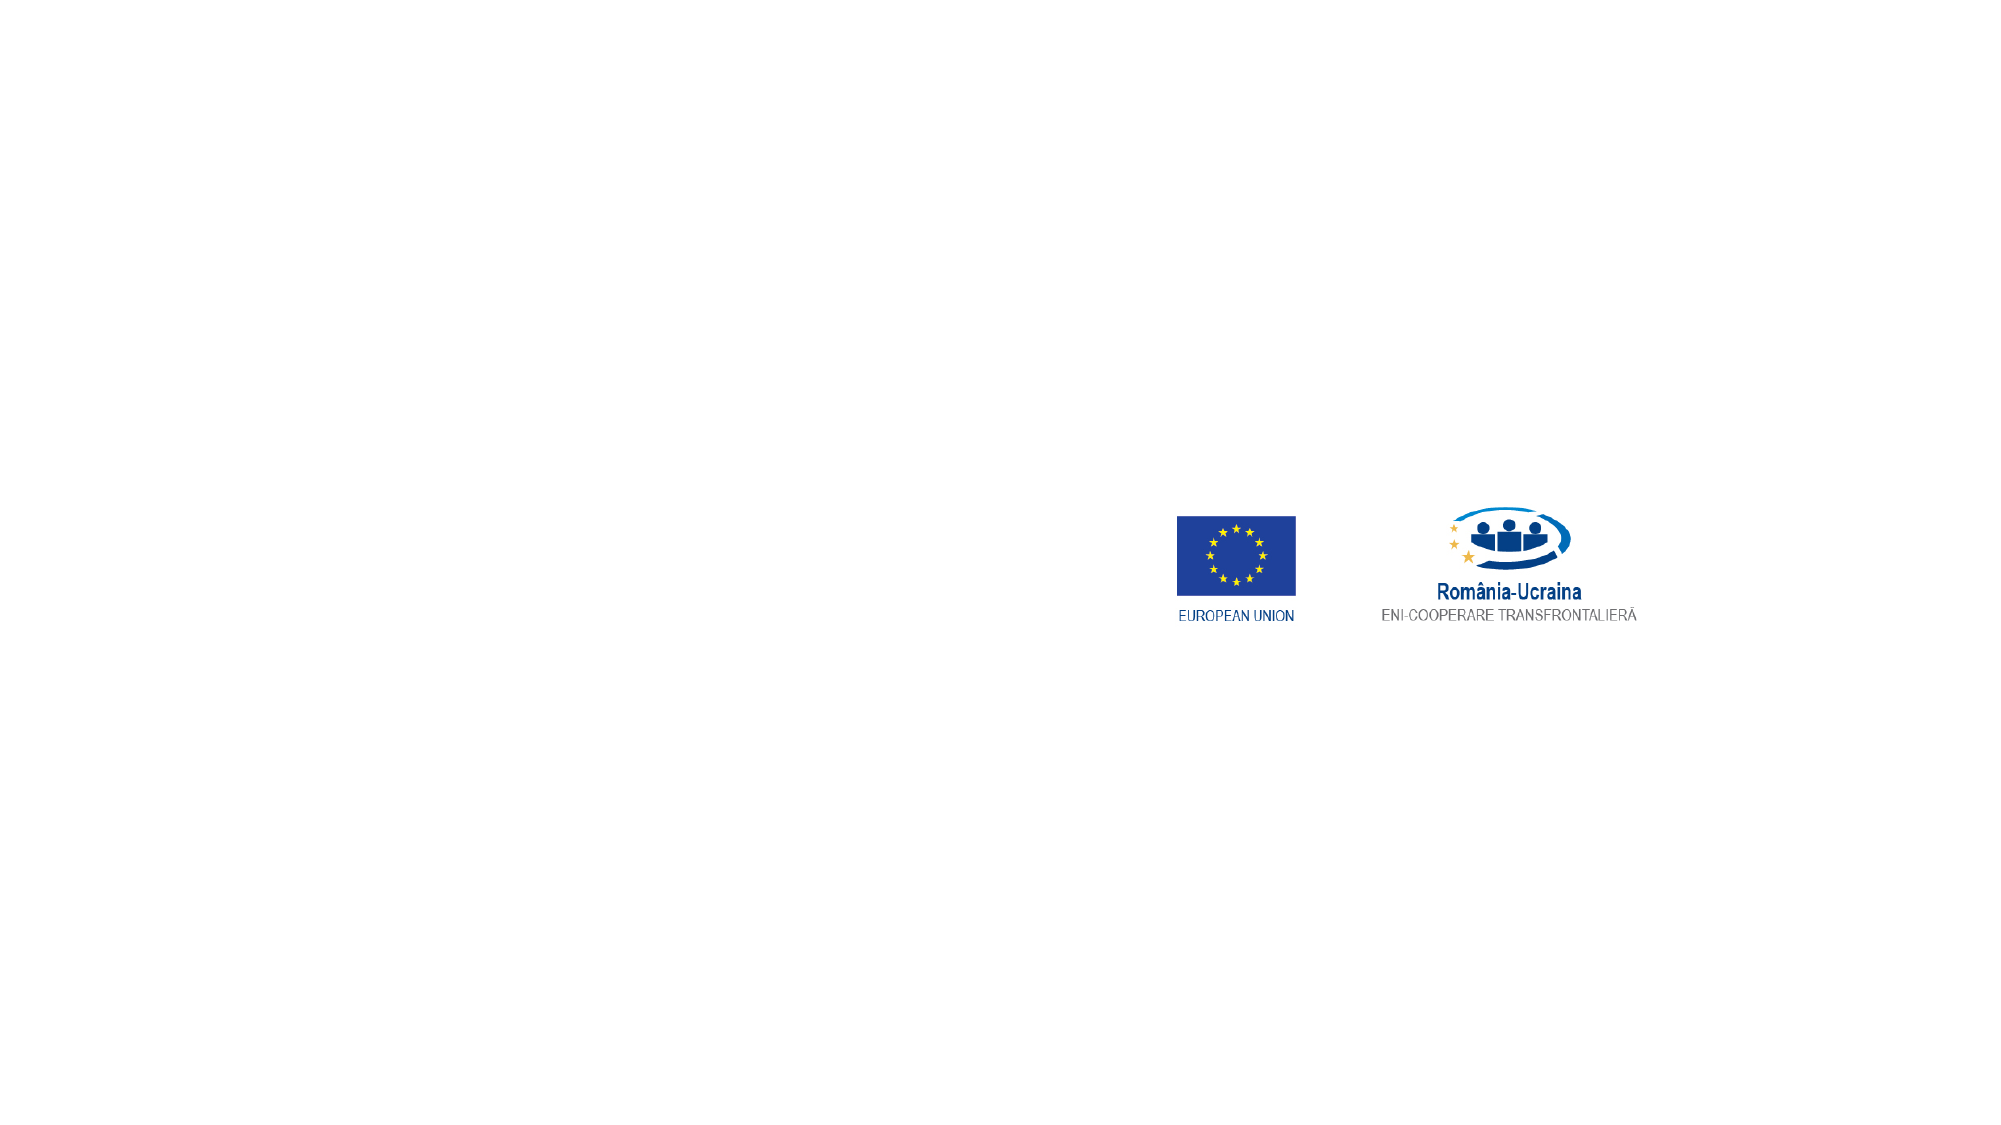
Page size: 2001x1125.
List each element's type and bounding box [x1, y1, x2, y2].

picture [0, 490, 2000, 634]
